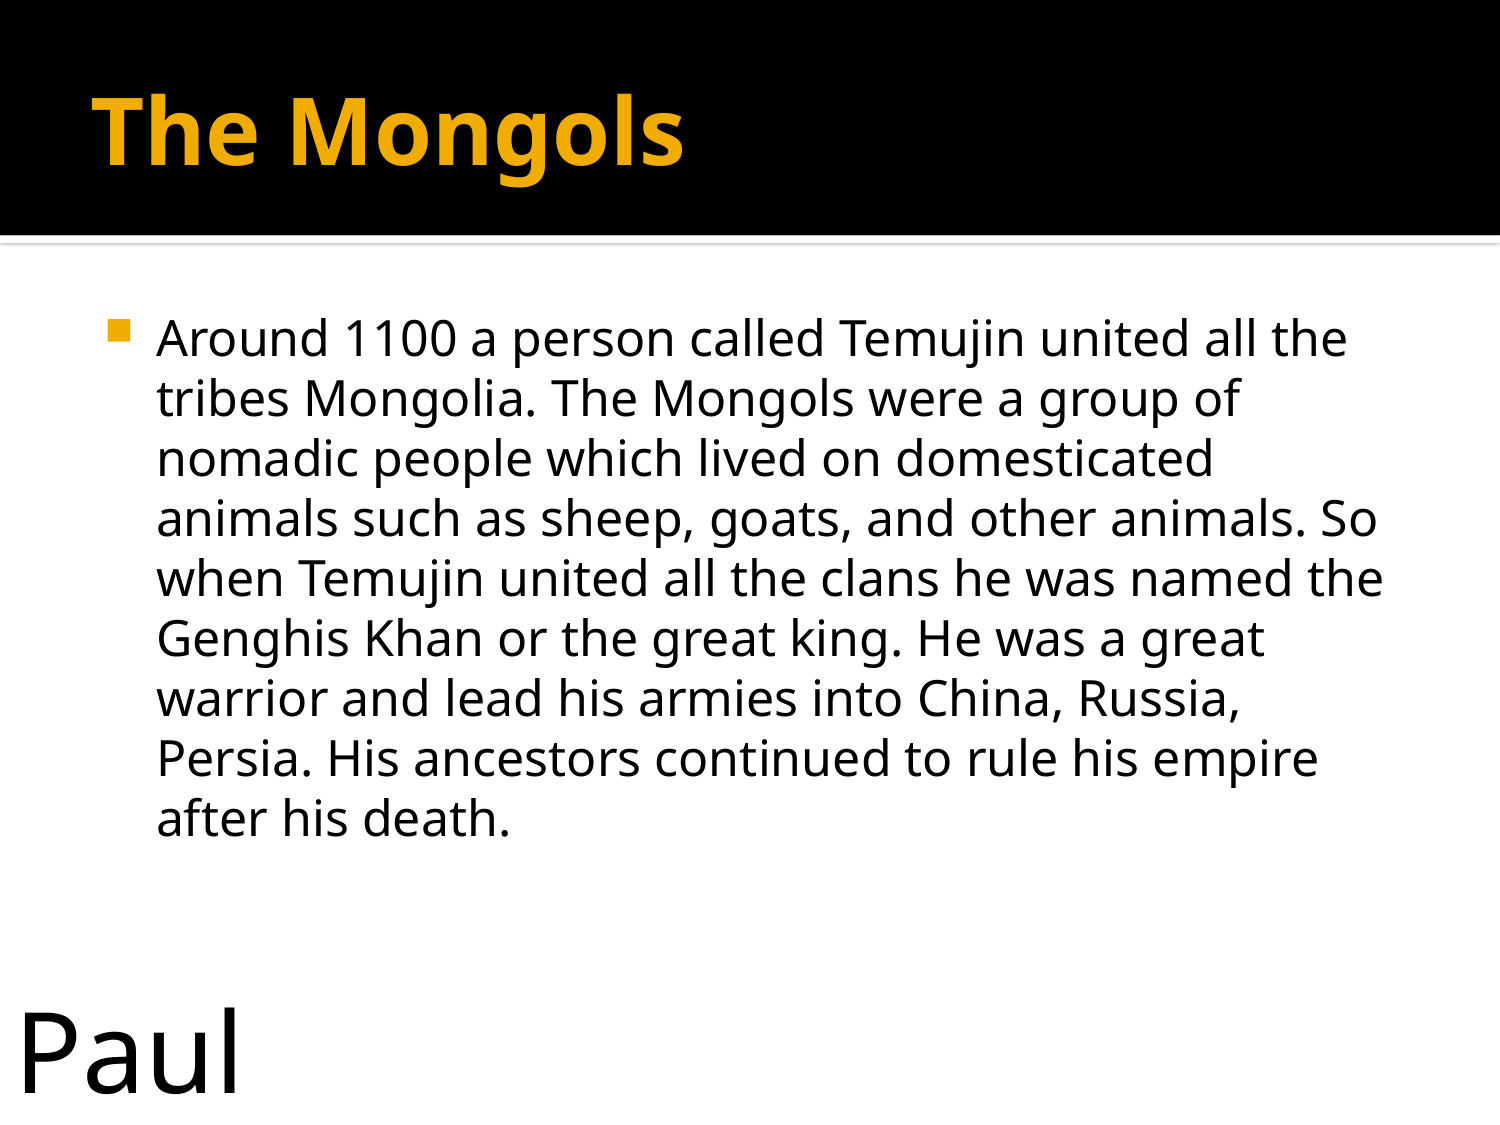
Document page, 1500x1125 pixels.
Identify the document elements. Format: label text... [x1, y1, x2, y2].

list Around 1100 a person called Temujin united all the tribes Mongolia. The Mongols were a group of nomadic people which lived on domesticated animals such as sheep, goats, and other animals. So when Temujin united all the clans he was named the Genghis Khan or the great king. He was a great warrior and lead his armies into China, Russia, Persia. His ancestors continued to rule his empire after his death. [75, 291, 1425, 1050]
title The Mongols [75, 25, 1425, 231]
text_box Paul [0, 973, 277, 1124]
